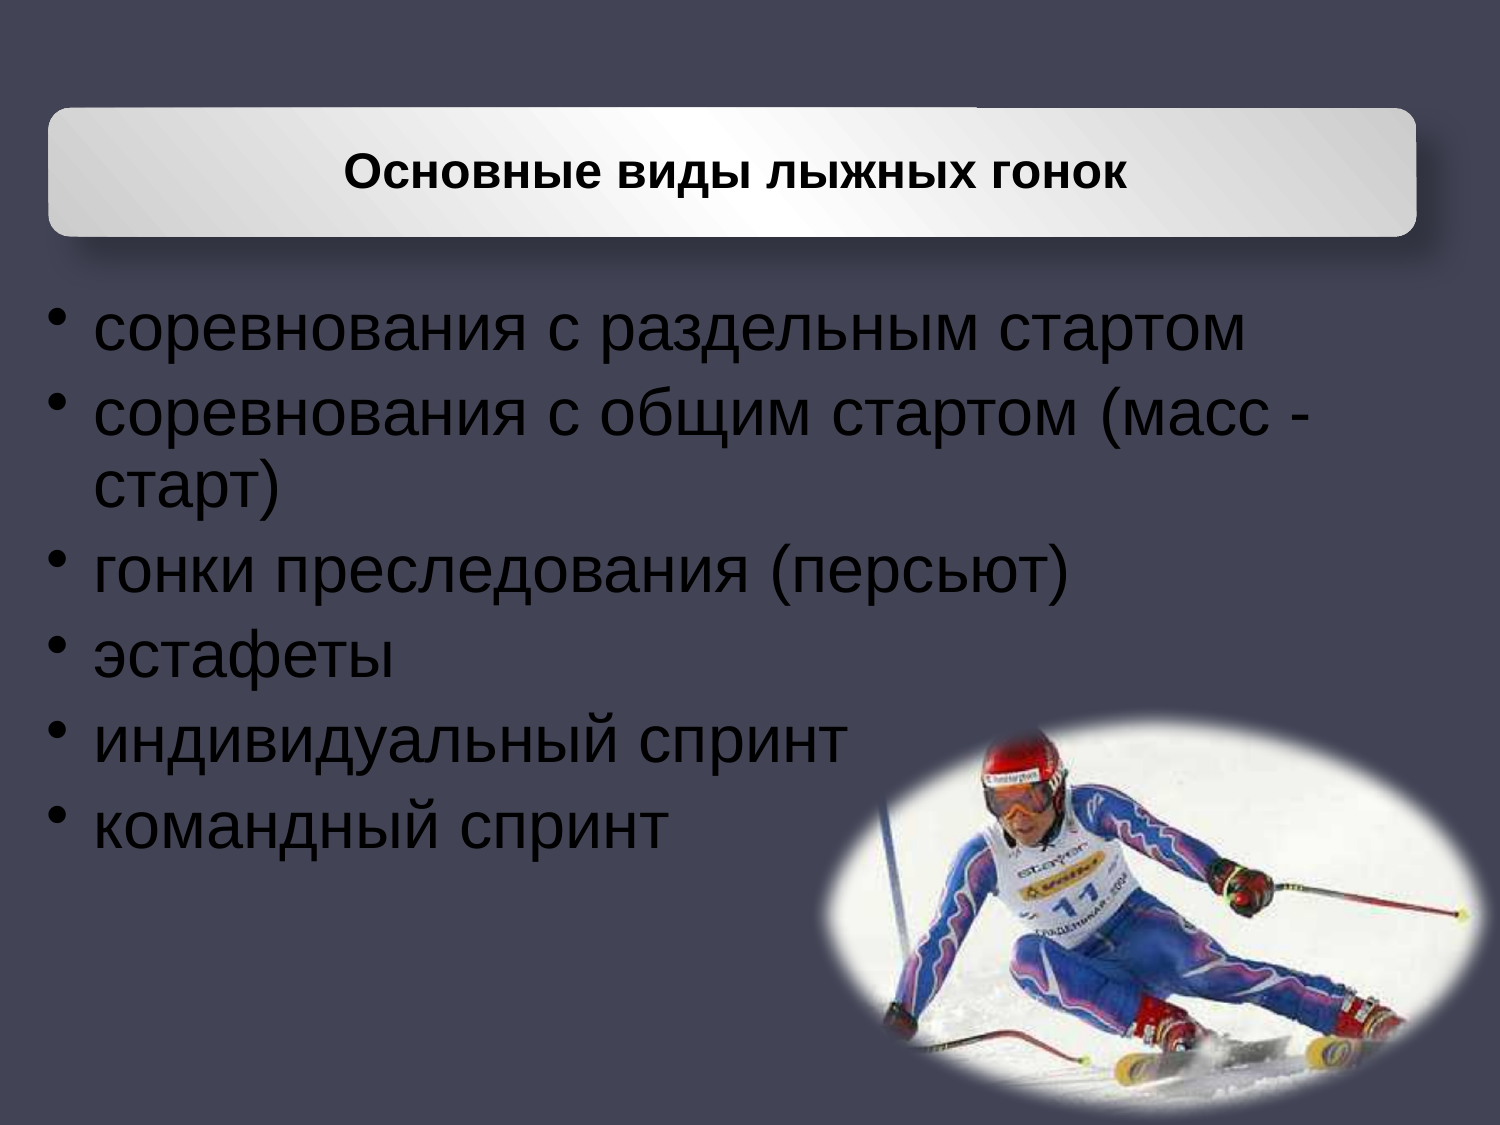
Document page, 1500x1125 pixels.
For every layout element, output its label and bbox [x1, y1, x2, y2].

text_box [0, 81, 1466, 1091]
picture [808, 703, 1500, 1125]
